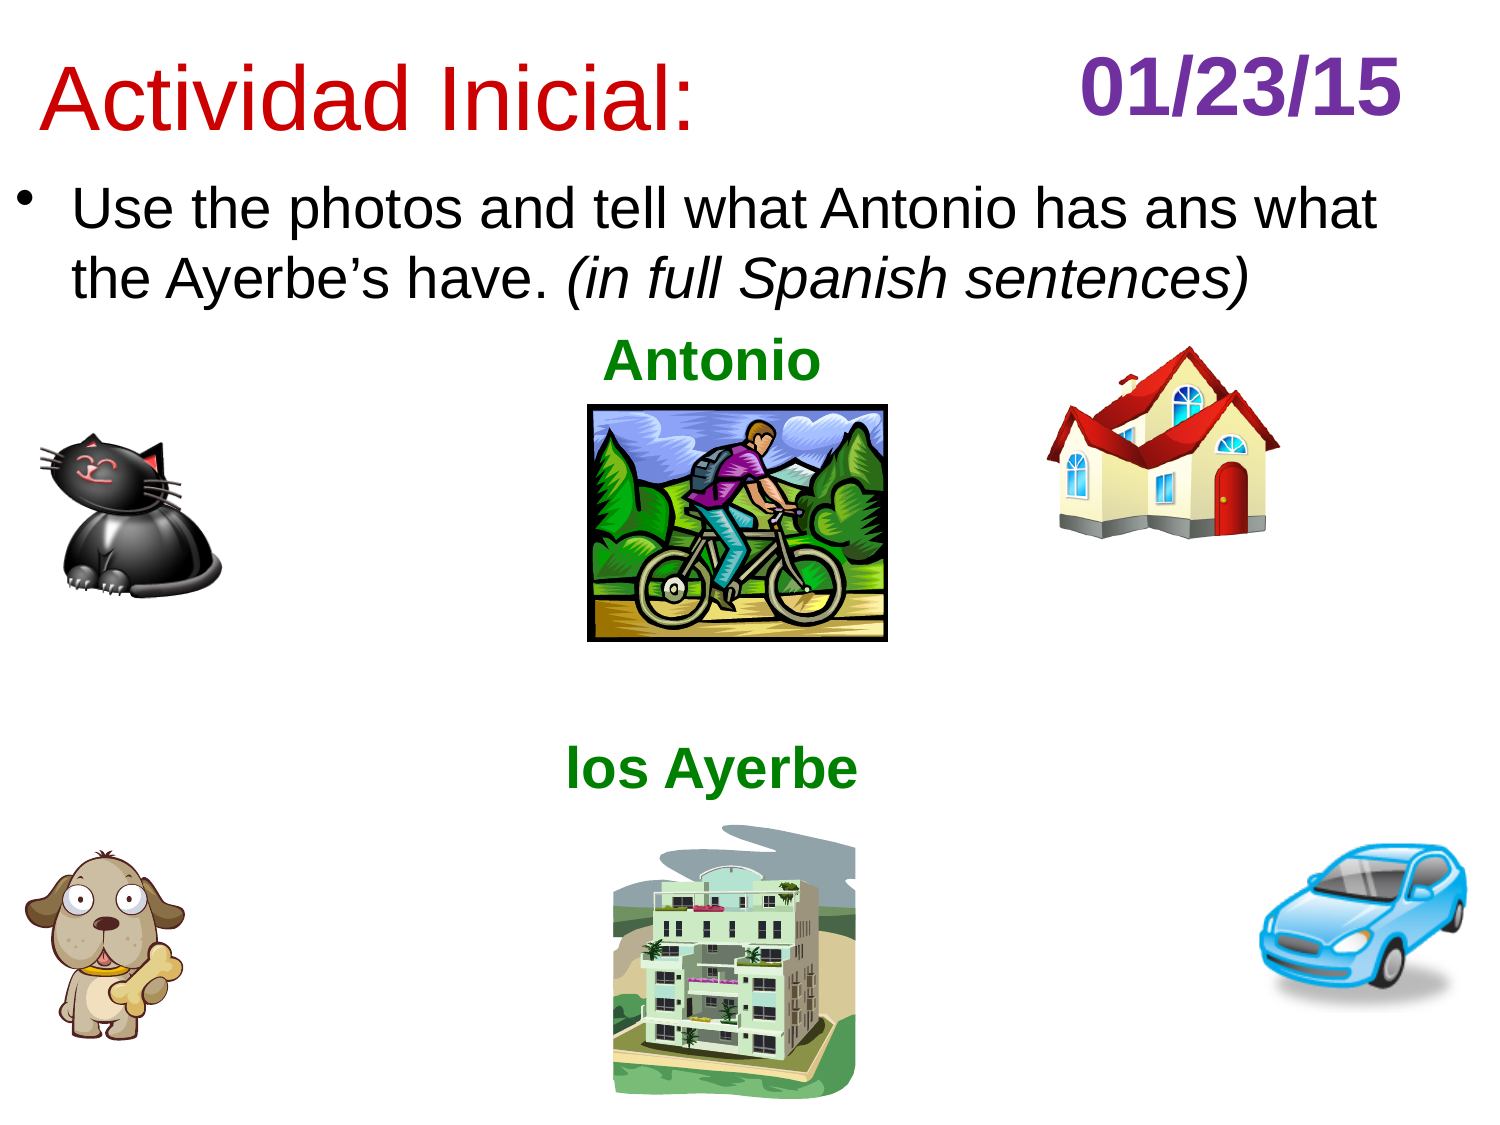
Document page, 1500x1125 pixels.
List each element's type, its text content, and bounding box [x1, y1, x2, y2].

picture [24, 849, 186, 1041]
picture [612, 823, 857, 1101]
picture [587, 399, 893, 647]
title Actividad Inicial: [24, 0, 1375, 162]
text_box 01/23/15 [1064, 24, 1419, 140]
list Use the photos and tell what Antonio has ans what the Ayerbe’s have. (in full Spanish sentences) Antonio los Ayerbe [0, 162, 1425, 1100]
picture [37, 424, 226, 613]
picture [1037, 312, 1288, 563]
picture [1249, 787, 1476, 1013]
